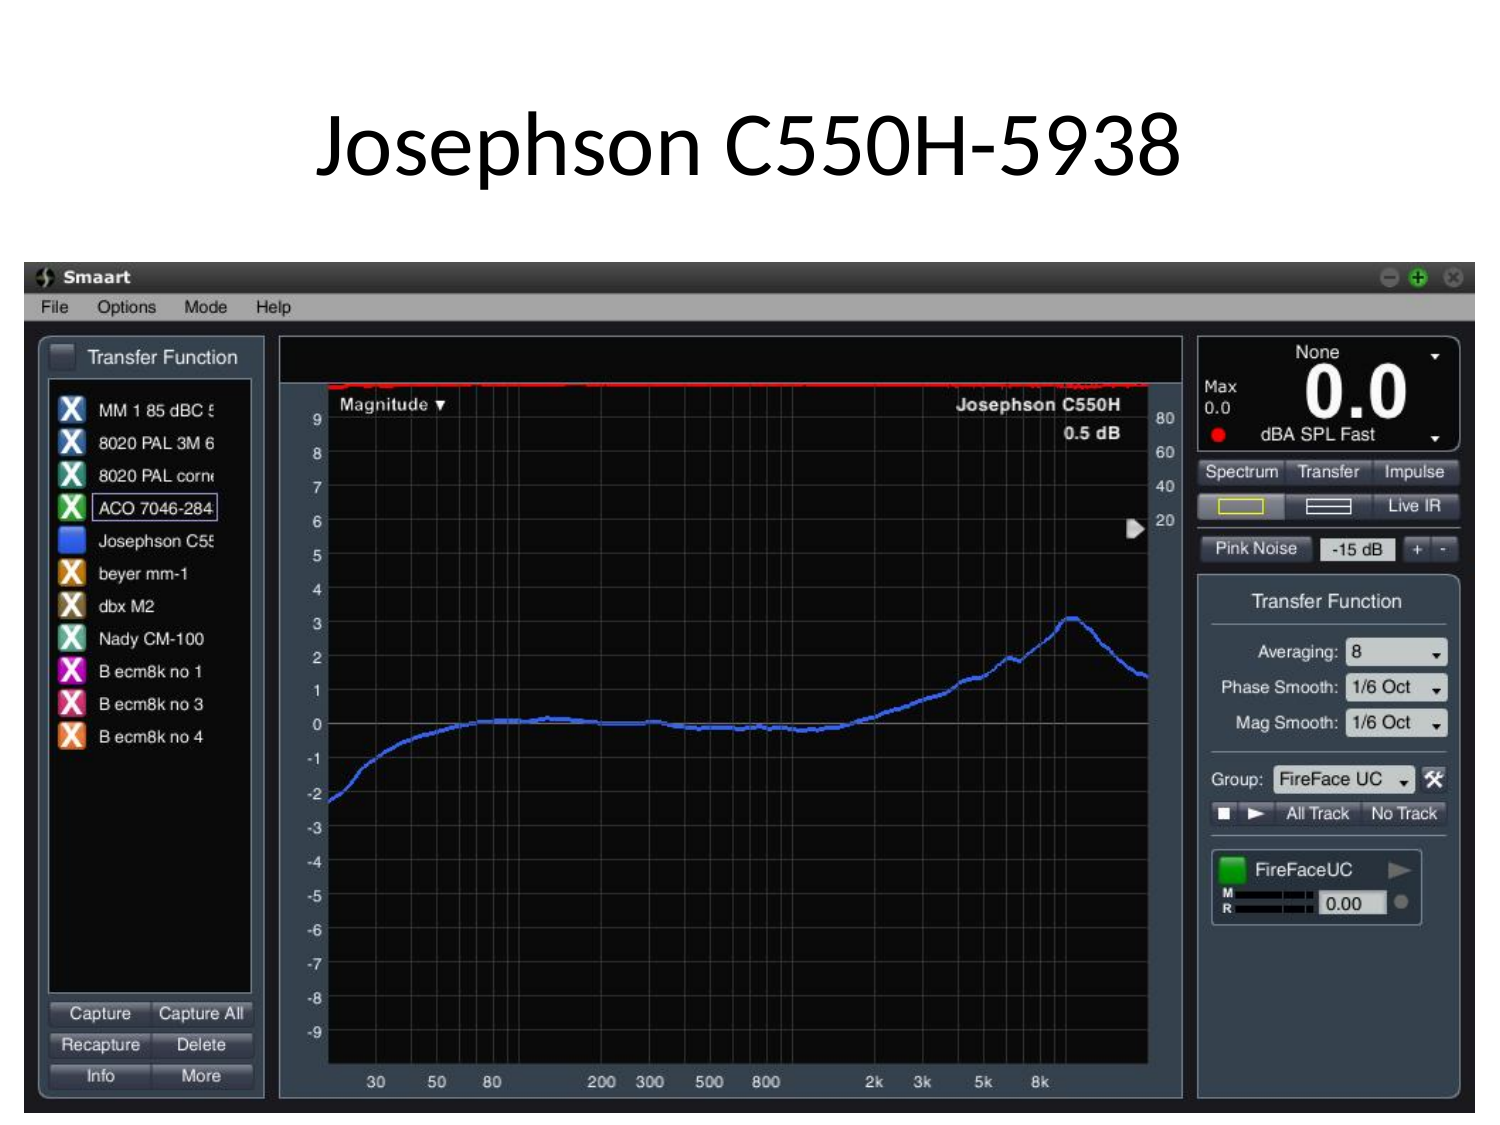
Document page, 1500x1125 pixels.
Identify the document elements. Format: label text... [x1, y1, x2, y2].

picture [23, 262, 1476, 1113]
title Josephson C550H-5938 [75, 45, 1425, 233]
